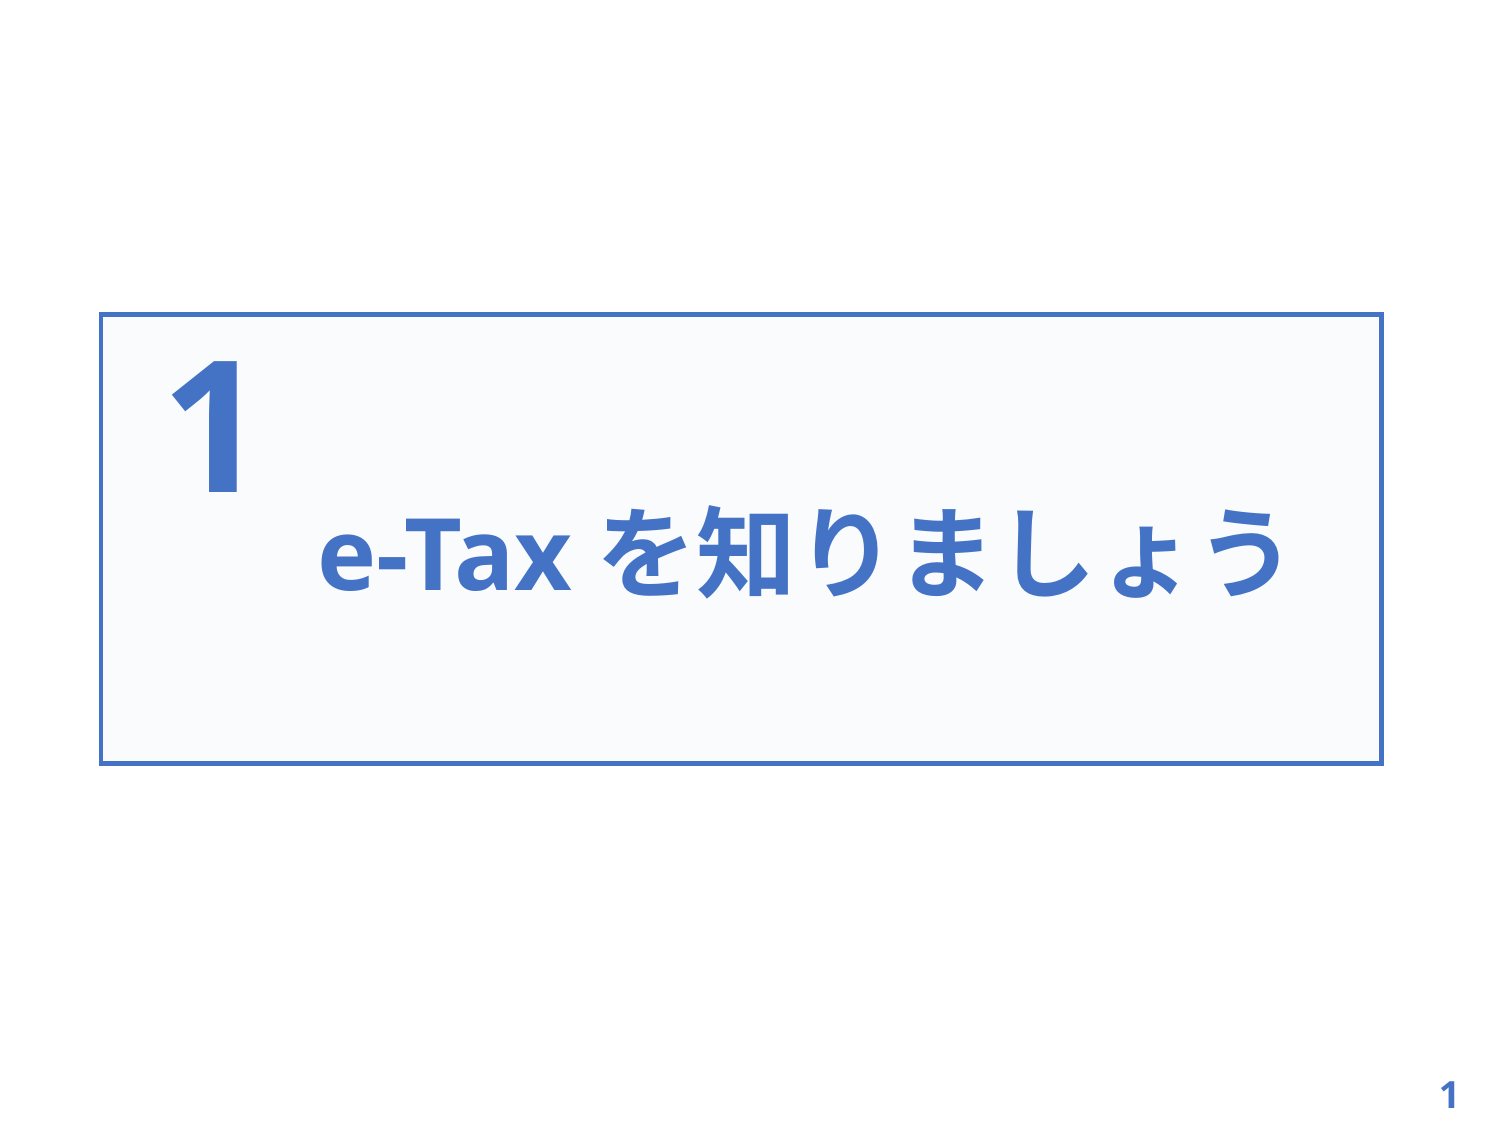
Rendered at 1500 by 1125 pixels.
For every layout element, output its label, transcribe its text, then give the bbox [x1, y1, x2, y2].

text_box e-Taxを知りましょう [302, 379, 1375, 699]
text_box 1 [86, 301, 342, 537]
text_box 1 [1399, 1063, 1500, 1123]
